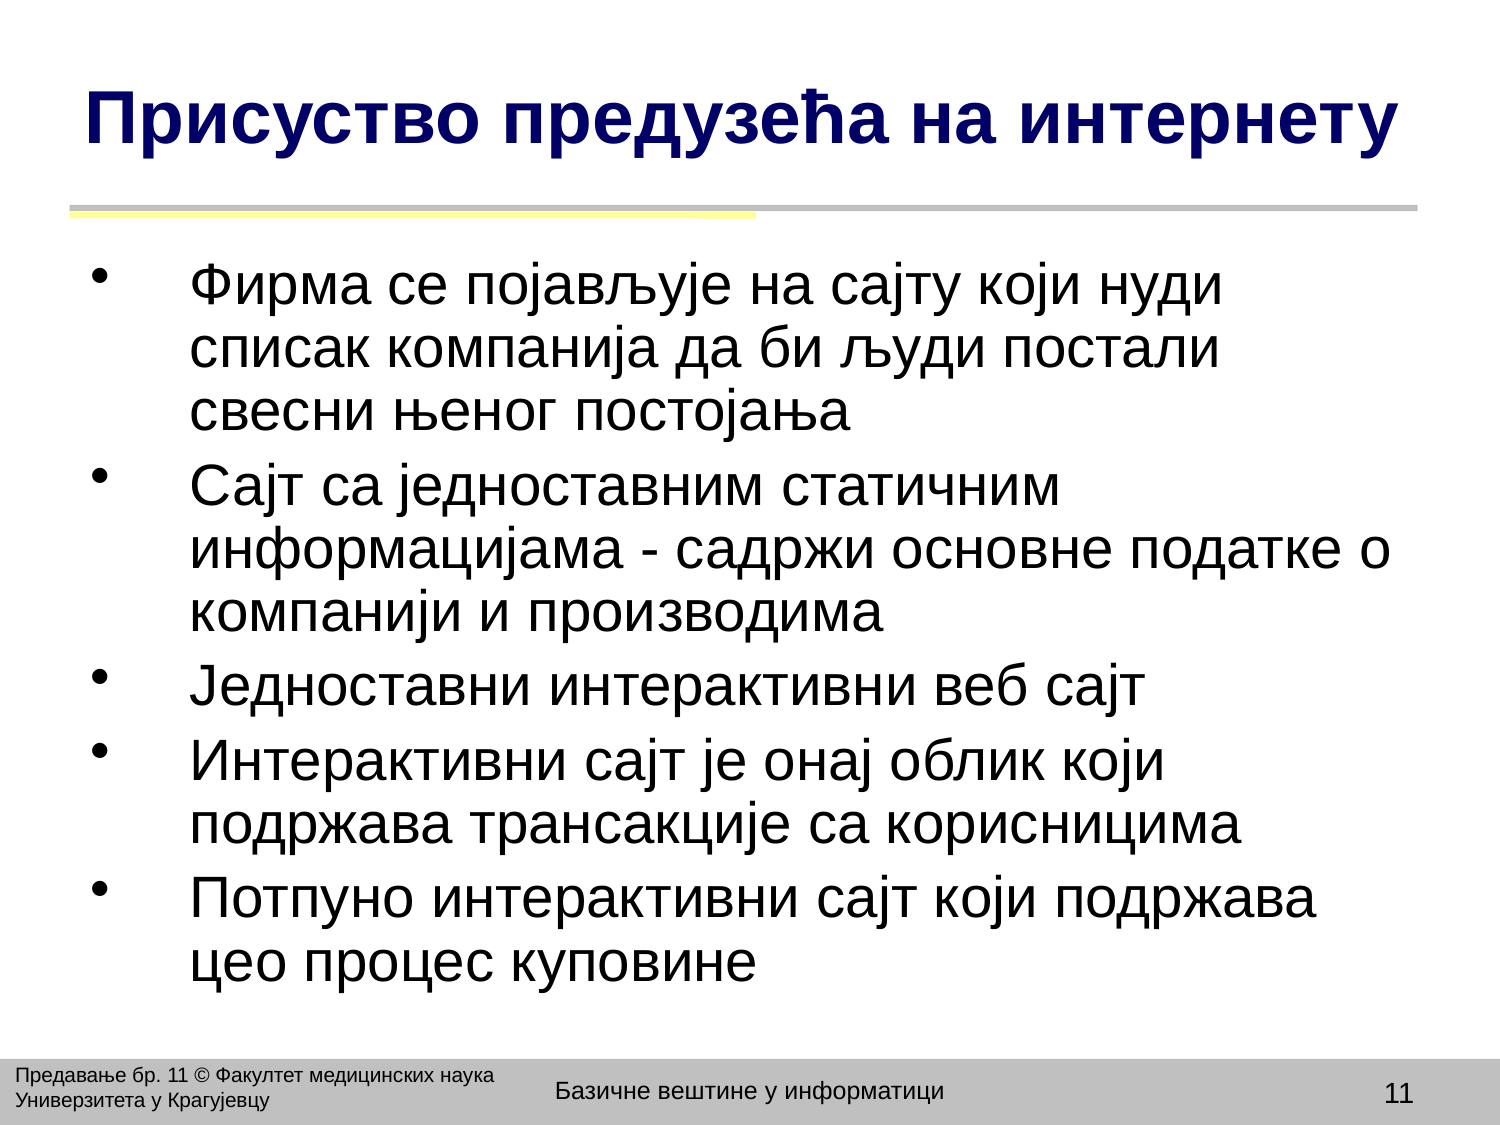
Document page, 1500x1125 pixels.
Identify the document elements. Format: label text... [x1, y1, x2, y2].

slide_number Предавање бр. 11 © Факултет медицинских наука Универзитета у Крагујевцу [0, 1053, 621, 1108]
slide_number 11 [1079, 1066, 1430, 1125]
title Присуство предузећа на интернету [69, 19, 1426, 208]
footer Базичне вештине у информатици [512, 1066, 988, 1125]
list Фирма се појављује на сајту који нуди списак компанија да би људи постали свесни њеног постојања Сајт са једноставним статичним информацијама - садржи основне податке о компанији и производима Једноставни интерактивни веб сајт Интерактивни сајт је онај облик који подржава трансакције са корисницима Потпуно интерактивни сајт који подржава цео процес куповине [74, 246, 1426, 1023]
